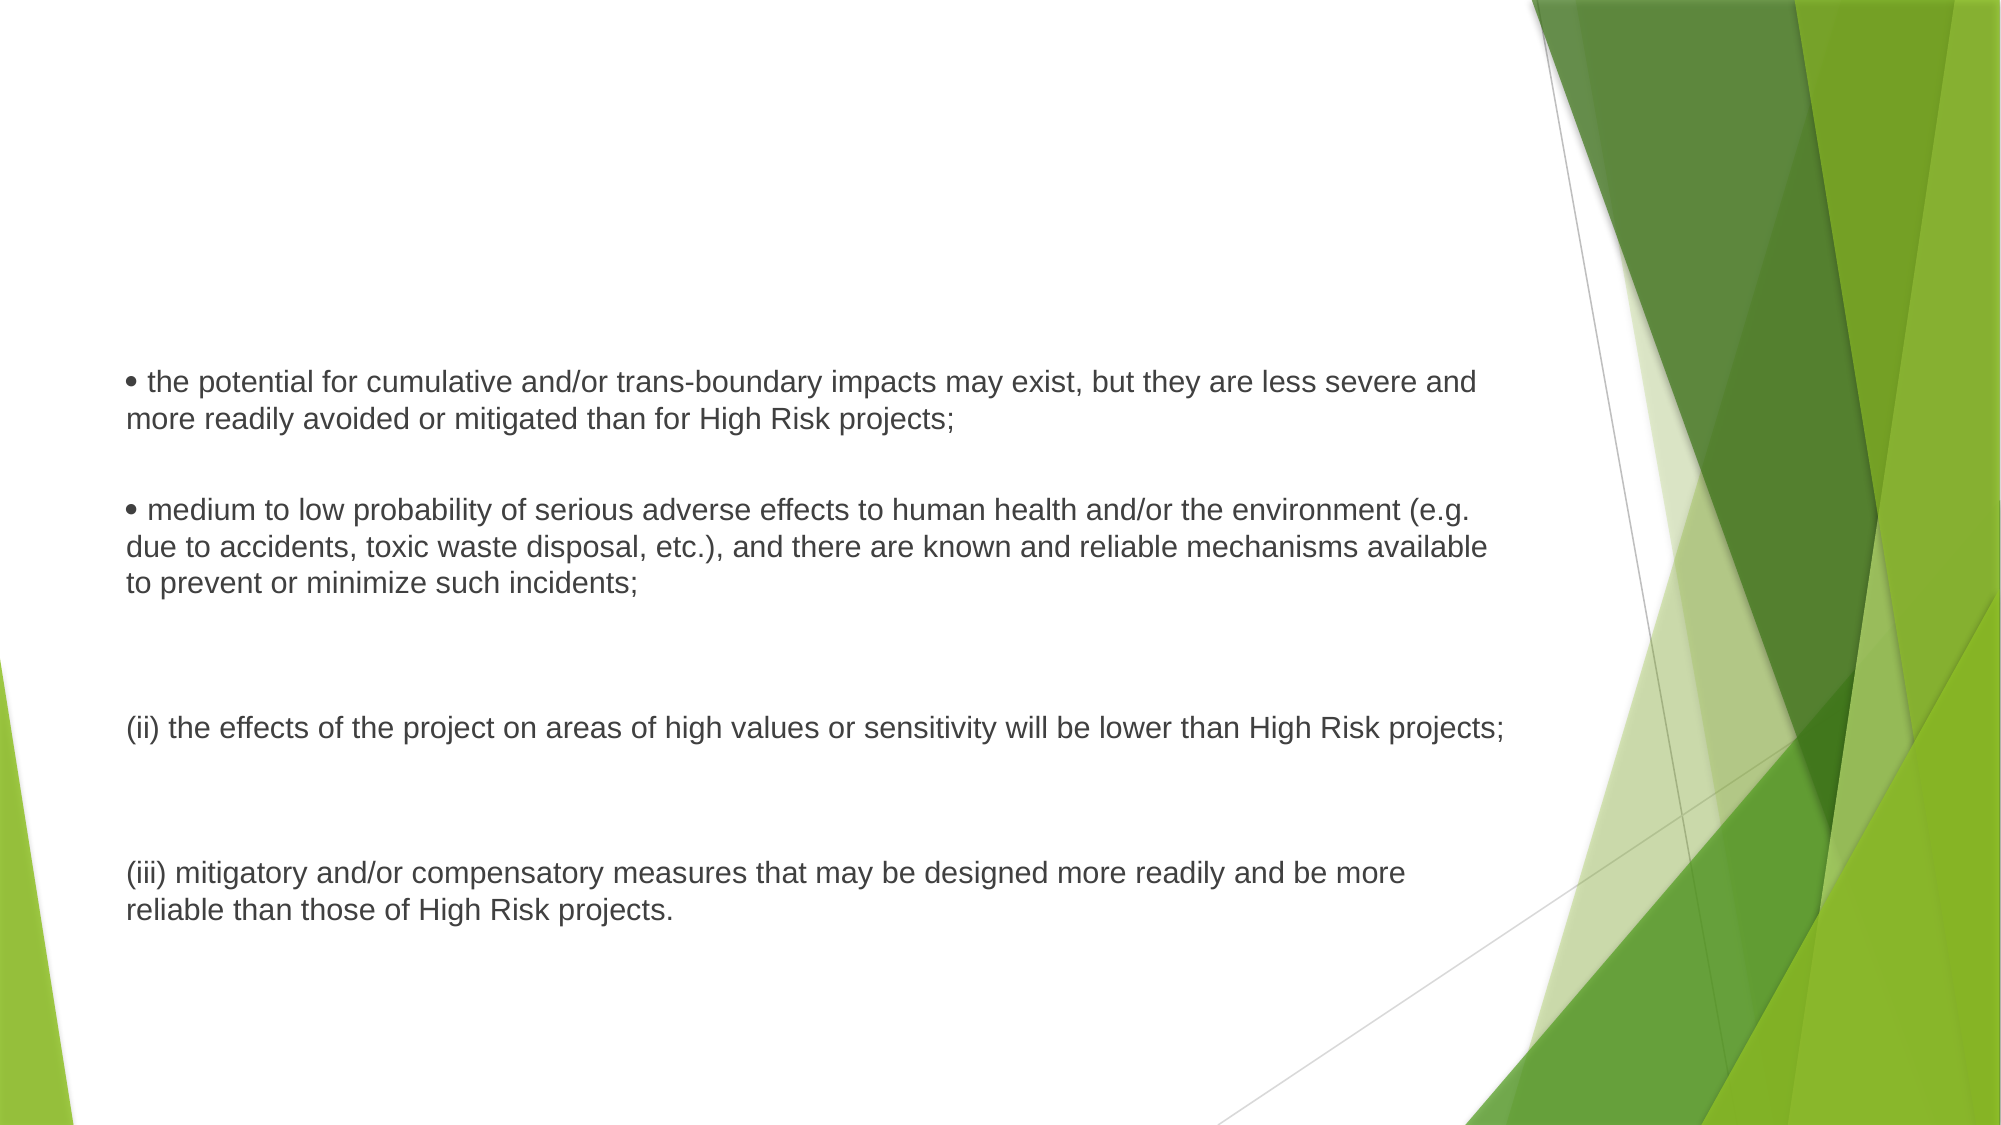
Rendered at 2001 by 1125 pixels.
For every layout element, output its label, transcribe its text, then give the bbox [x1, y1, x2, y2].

list  the potential for cumulative and/or trans-boundary impacts may exist, but they are less severe and more readily avoided or mitigated than for High Risk projects;  medium to low probability of serious adverse effects to human health and/or the environment (e.g. due to accidents, toxic waste disposal, etc.), and there are known and reliable mechanisms available to prevent or minimize such incidents; (ii) the effects of the project on areas of high values or sensitivity will be lower than High Risk projects; (iii) mitigatory and/or compensatory measures that may be designed more readily and be more reliable than those of High Risk projects. [111, 354, 1522, 992]
